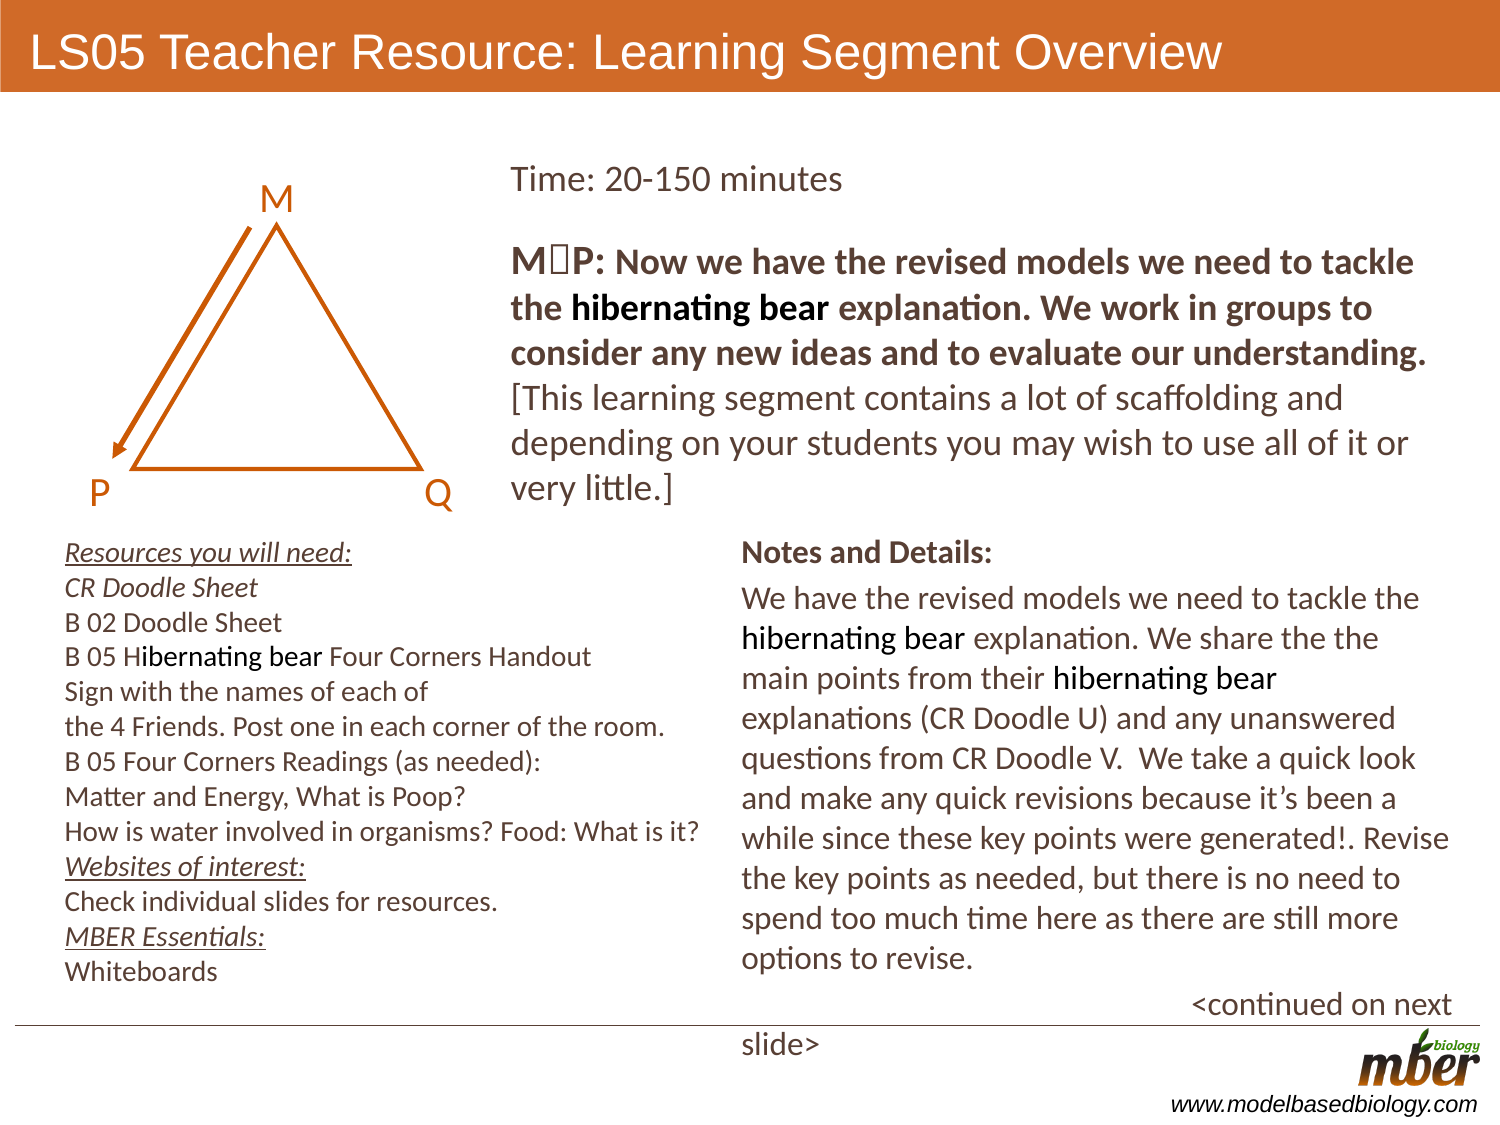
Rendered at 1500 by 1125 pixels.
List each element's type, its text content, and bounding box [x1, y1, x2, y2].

picture [1358, 1028, 1480, 1086]
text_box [73, 163, 496, 523]
text_box Resources you will need: CR Doodle Sheet B 02 Doodle Sheet B 05 Hibernating bear Four Corners Handout Sign with the names of each of the 4 Friends. Post one in each corner of the room. B 05 Four Corners Readings (as needed): Matter and Energy, What is Poop? How is water involved in organisms? Food: What is it? Websites of interest: Check individual slides for resources. MBER Essentials: Whiteboards [49, 525, 726, 995]
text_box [112, 226, 251, 460]
text_box MP: Now we have the revised models we need to tackle the hibernating bear explanation. We work in groups to consider any new ideas and to evaluate our understanding. [This learning segment contains a lot of scaffolding and depending on your students you may wish to use all of it or very little.] [501, 225, 1449, 518]
text_box Notes and Details: We have the revised models we need to tackle the hibernating bear explanation. We share the the main points from their hibernating bear explanations (CR Doodle U) and any unanswered questions from CR Doodle V. We take a quick look and make any quick revisions because it’s been a while since these key points were generated!. Revise the key points as needed, but there is no need to spend too much time here as there are still more options to revise. <continued on next slide> [726, 522, 1468, 1024]
title LS05 Teacher Resource: Learning Segment Overview [14, 11, 1480, 89]
text_box Time: 20-150 minutes [495, 146, 864, 206]
